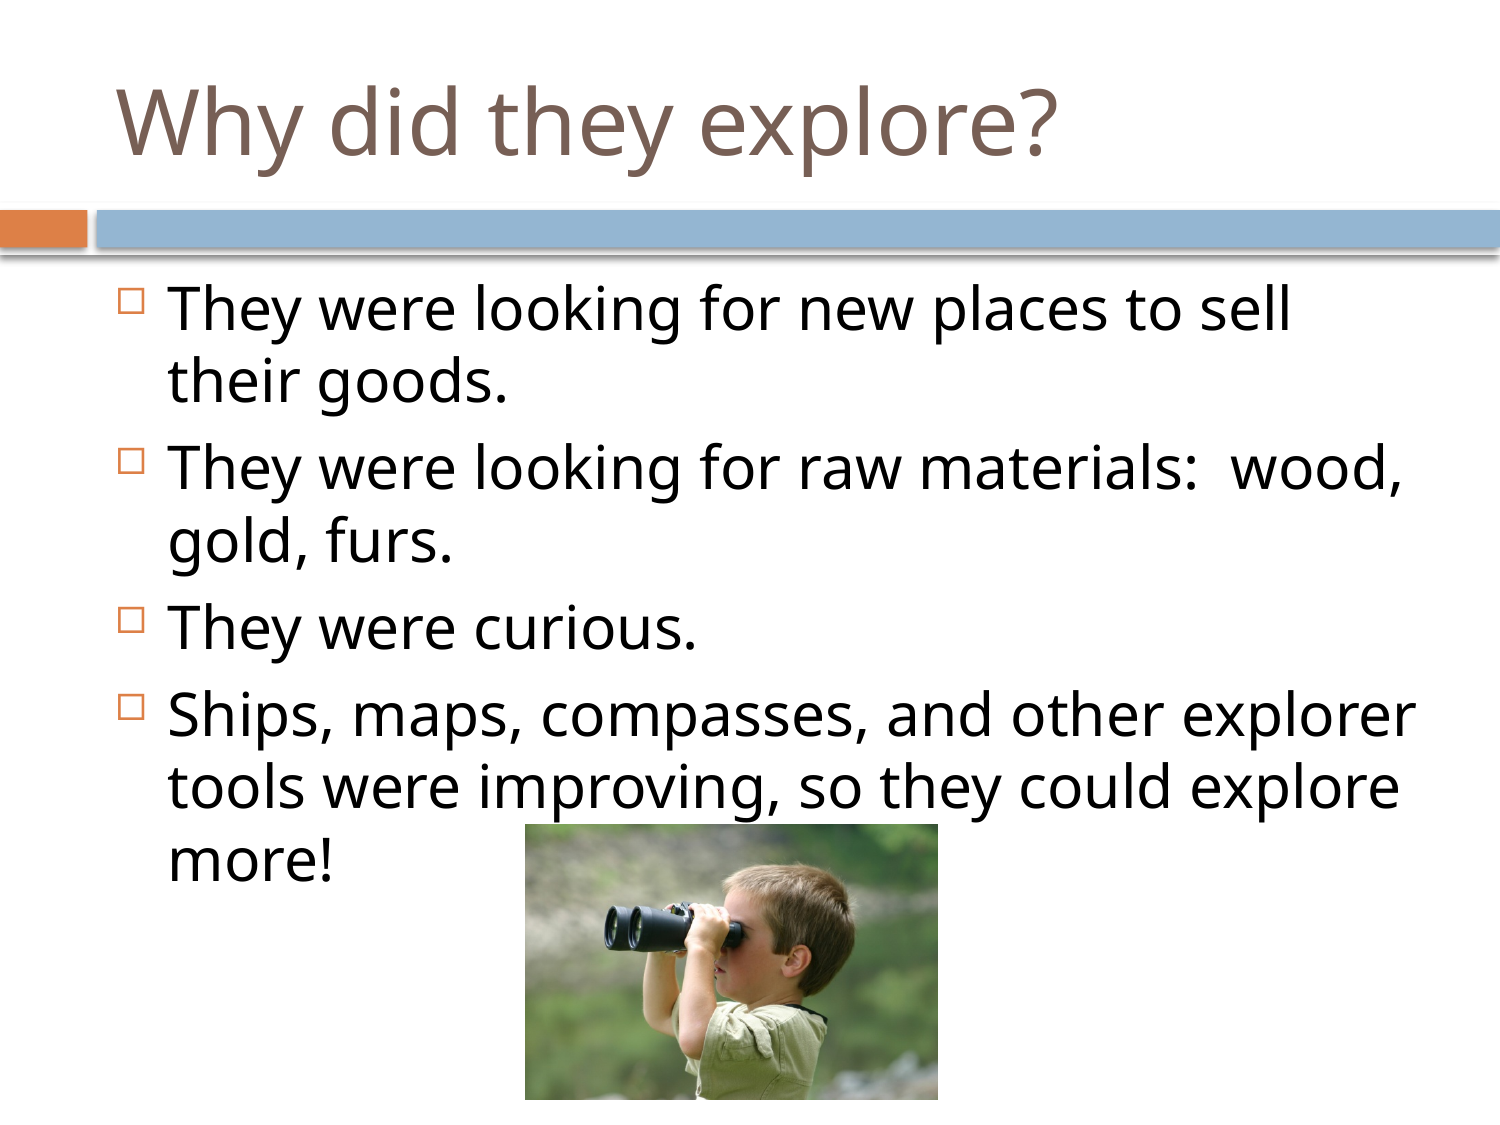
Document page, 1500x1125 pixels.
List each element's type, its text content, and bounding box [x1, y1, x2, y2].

list They were looking for new places to sell their goods. They were looking for raw materials: wood, gold, furs. They were curious. Ships, maps, compasses, and other explorer tools were improving, so they could explore more! [100, 262, 1438, 1000]
title Why did they explore? [100, 37, 1438, 200]
picture [524, 824, 938, 1101]
